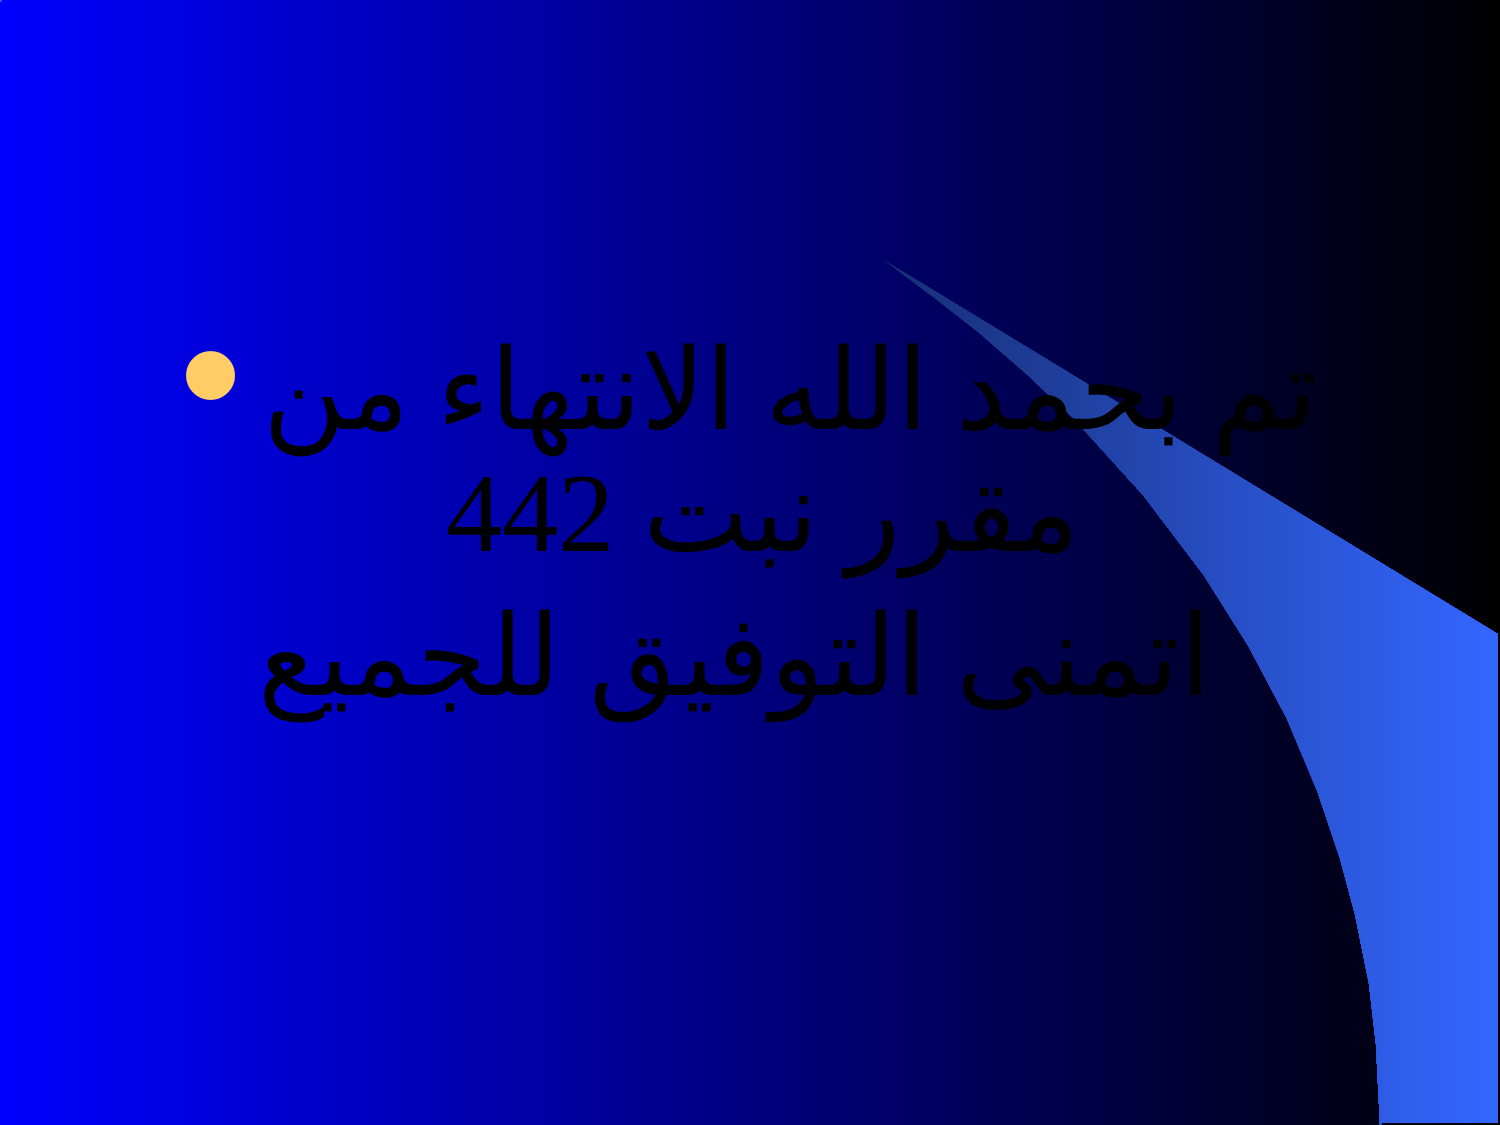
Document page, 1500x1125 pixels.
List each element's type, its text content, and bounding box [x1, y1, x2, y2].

list تم بحمد الله الانتهاء من مقرر نبت 442 اتمنى التوفيق للجميع [111, 324, 1388, 1001]
